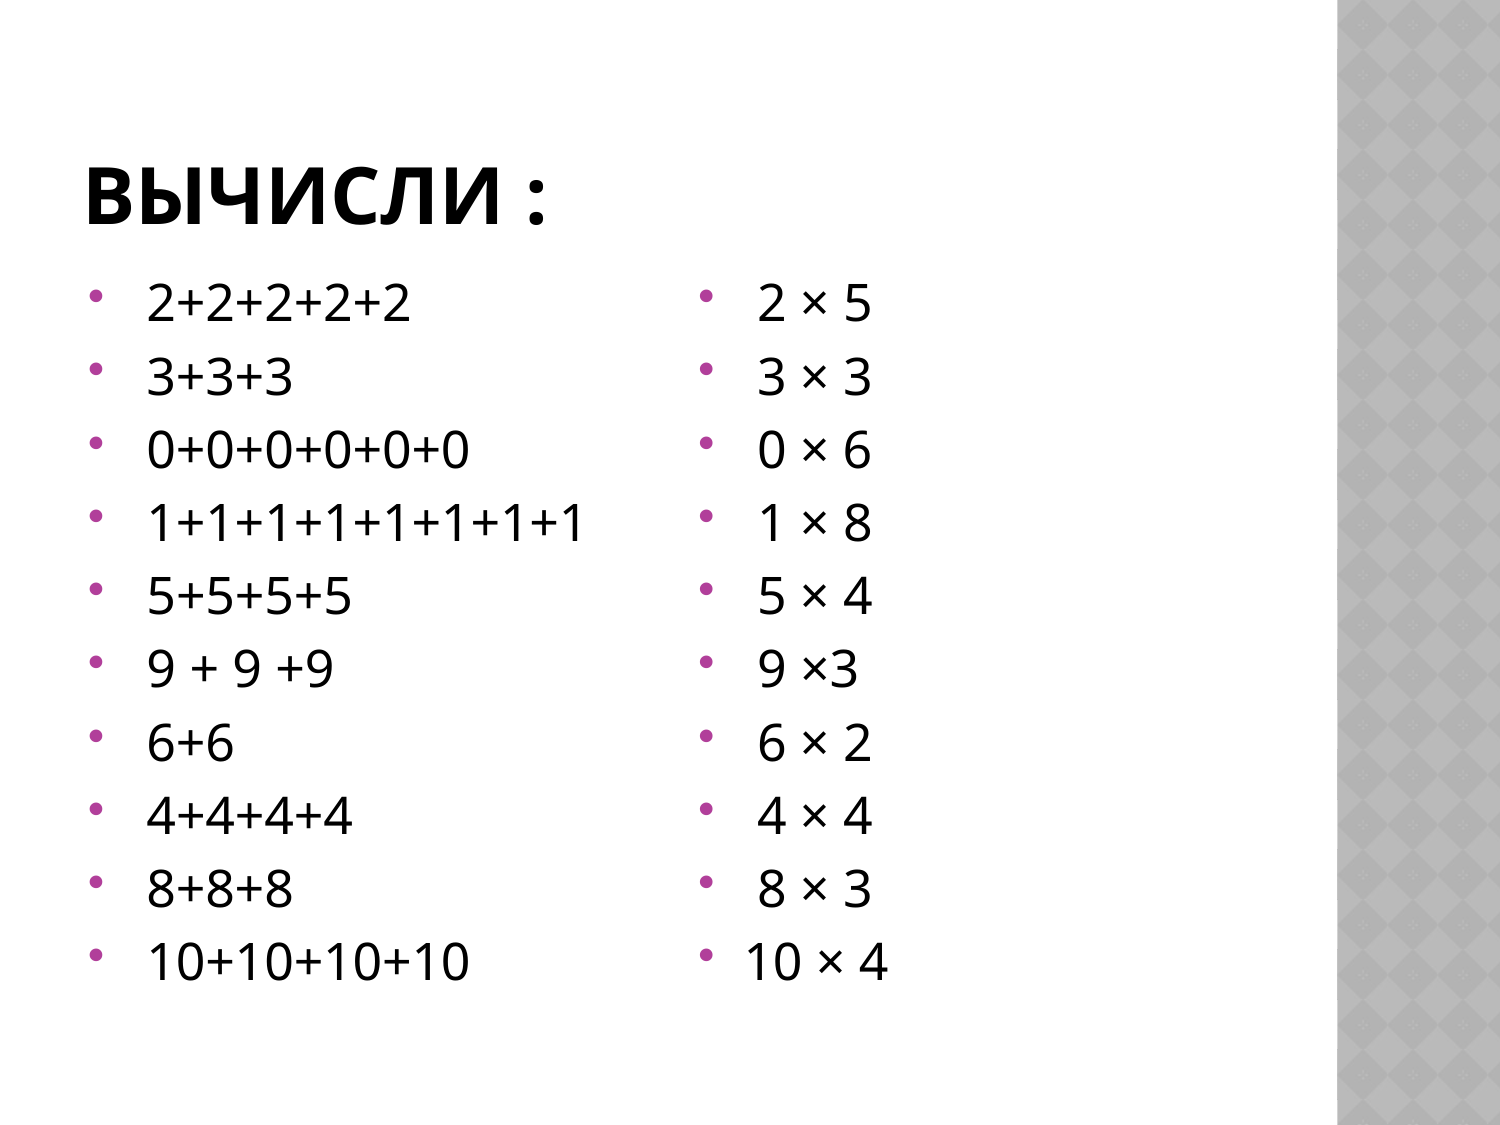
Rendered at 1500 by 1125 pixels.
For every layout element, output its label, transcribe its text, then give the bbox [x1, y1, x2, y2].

list 2+2+2+2+2 3+3+3 0+0+0+0+0+0 1+1+1+1+1+1+1+1 5+5+5+5 9 + 9 +9 6+6 4+4+4+4 8+8+8 10+10+10+10 [75, 262, 653, 1005]
list 2 × 5 3 × 3 0 × 6 1 × 8 5 × 4 9 ×3 6 × 2 4 × 4 8 × 3 10 × 4 [685, 262, 1263, 1005]
title Вычисли : [75, 52, 1263, 240]
